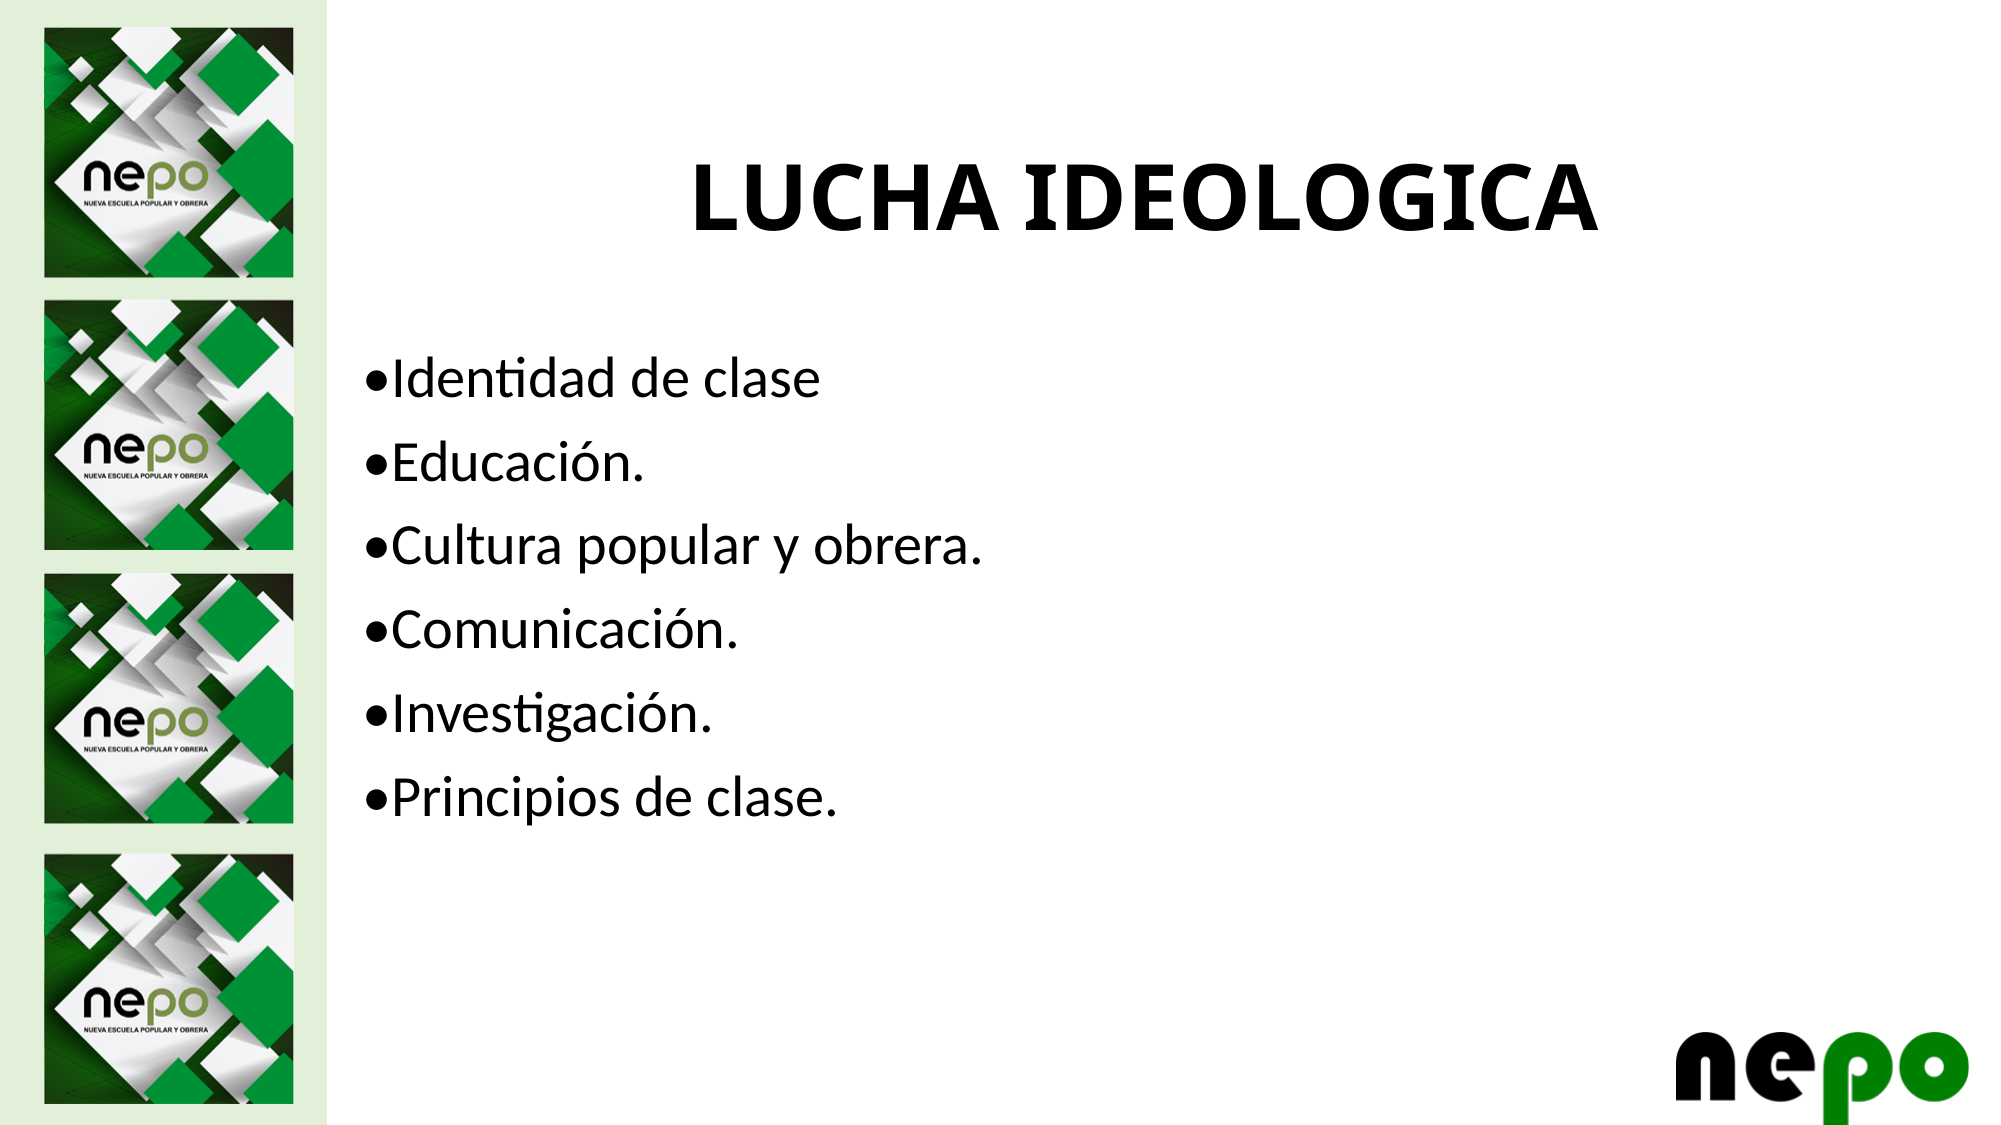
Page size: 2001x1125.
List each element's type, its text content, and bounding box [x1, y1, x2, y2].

title LUCHA IDEOLOGICA [347, 143, 1964, 255]
list •Identidad de clase •Educación. •Cultura popular y obrera. •Comunicación. •Investigación. •Principios de clase. [347, 255, 1964, 1014]
picture [0, 0, 327, 1125]
picture [1676, 1032, 1969, 1125]
